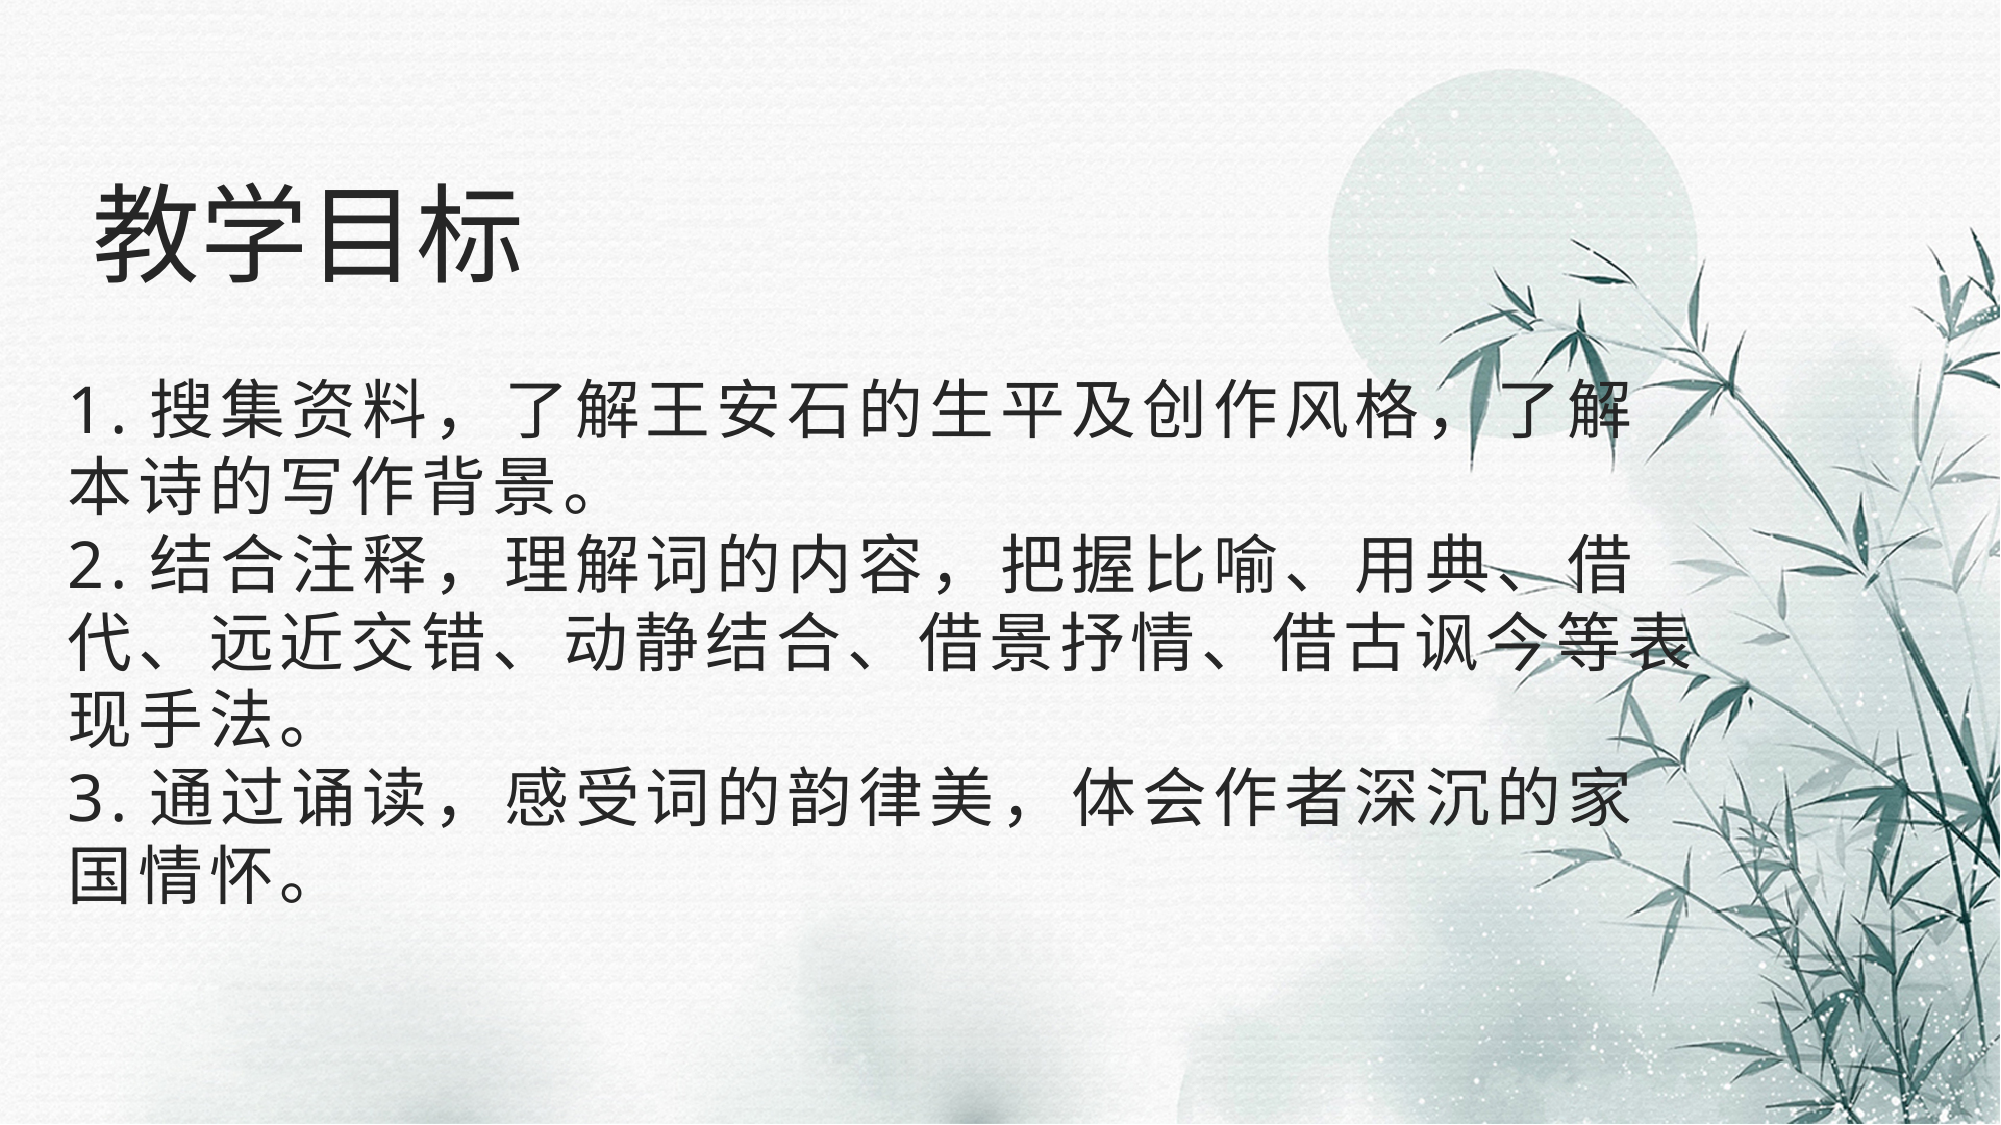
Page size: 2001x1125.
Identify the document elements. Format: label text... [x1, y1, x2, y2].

picture [0, 0, 2001, 1125]
title 1.搜集资料，了解王安石的生平及创作风格，了解本诗的写作背景。 2.结合注释，理解词的内容，把握比喻、用典、借代、远近交错、动静结合、借景抒情、借古讽今等表现手法。 3.通过诵读，感受词的韵律美，体会作者深沉的家国情怀。 [51, 303, 1717, 913]
text_box 教学目标 [77, 129, 568, 303]
